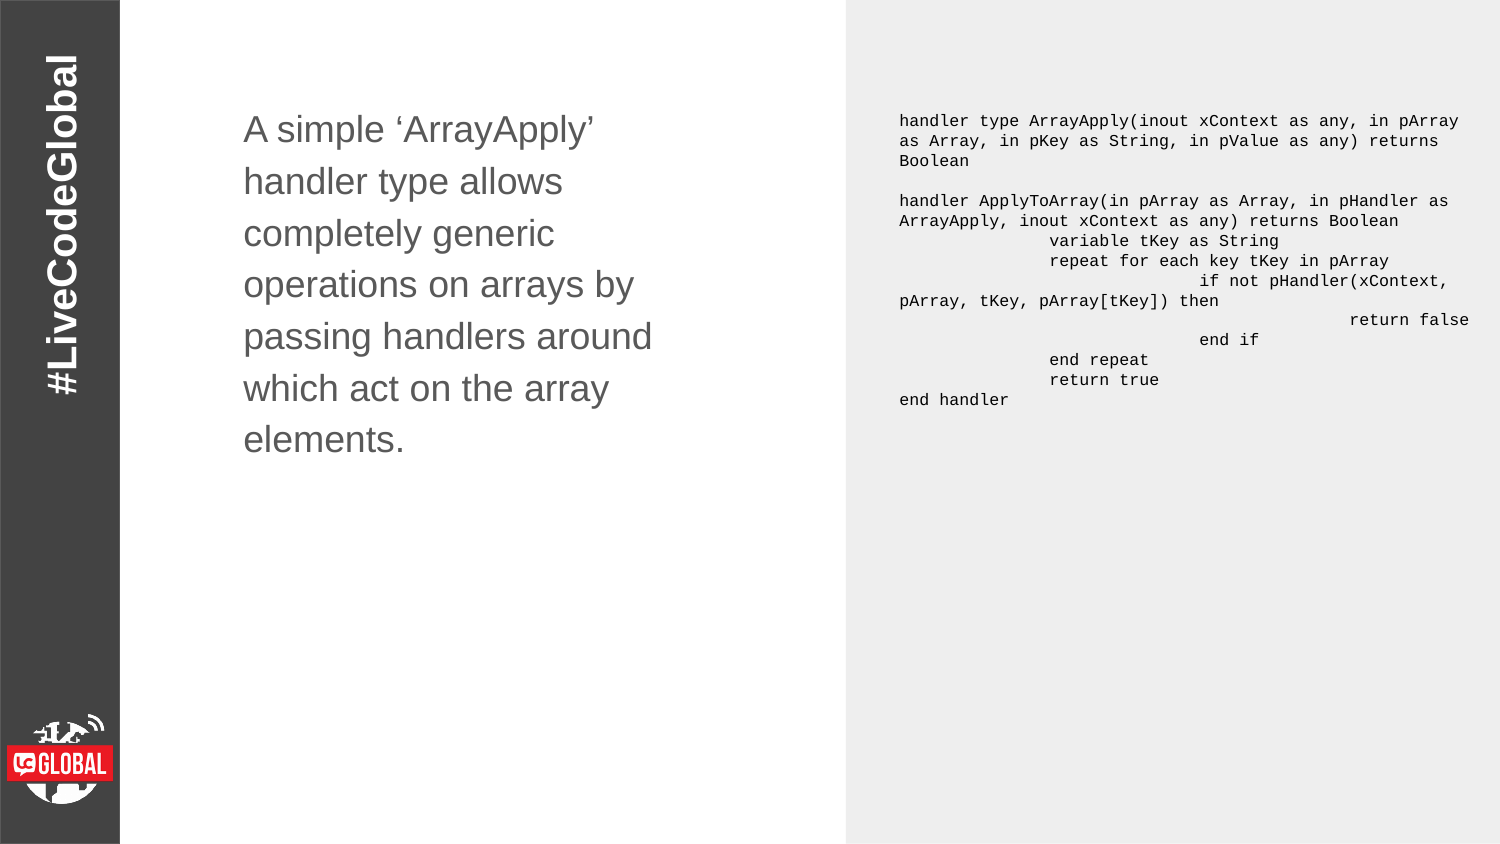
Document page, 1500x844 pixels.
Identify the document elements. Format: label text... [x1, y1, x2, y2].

picture [7, 714, 113, 804]
subtitle A simple ‘ArrayApply’ handler type allows completely generic operations on arrays by passing handlers around which act on the array elements. [228, 83, 671, 682]
text_box handler type ArrayApply(inout xContext as any, in pArray as Array, in pKey as String, in pValue as any) returns Boolean handler ApplyToArray(in pArray as Array, in pHandler as ArrayApply, inout xContext as any) returns Boolean variable tKey as String repeat for each key tKey in pArray if not pHandler(xContext, pArray, tKey, pArray[tKey]) then return false end if end repeat return true end handler [884, 94, 1493, 844]
